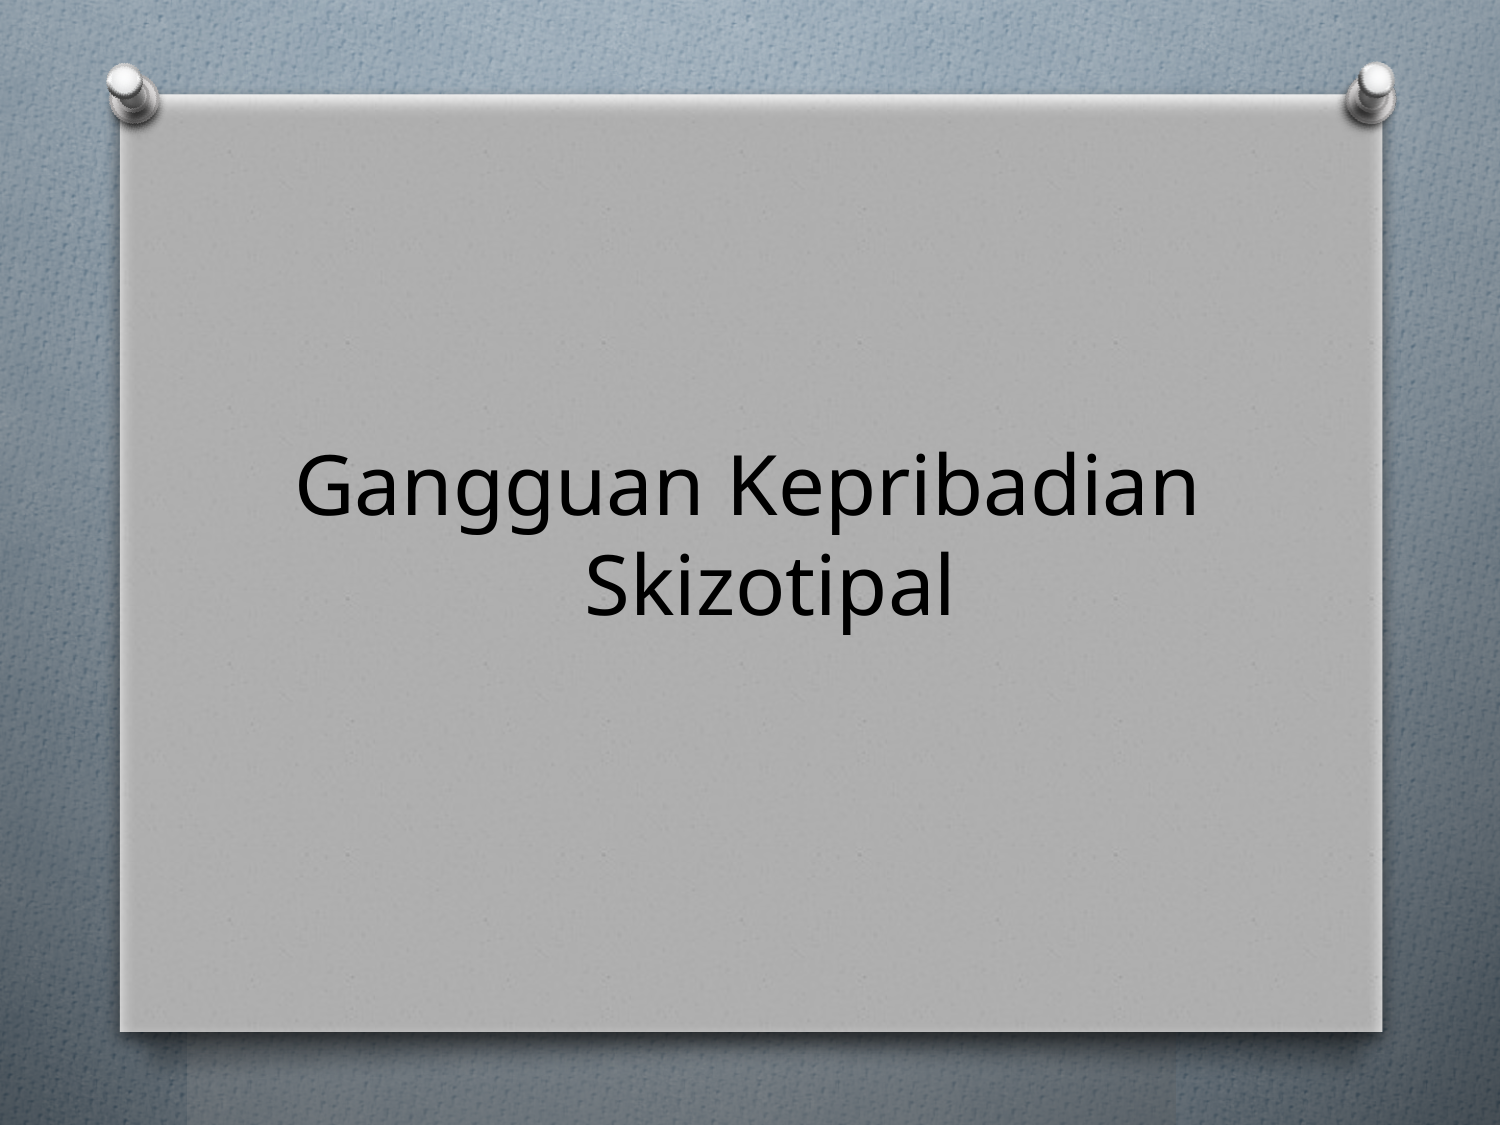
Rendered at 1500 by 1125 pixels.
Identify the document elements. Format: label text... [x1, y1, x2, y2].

picture [75, 29, 198, 153]
picture [1317, 35, 1439, 156]
list Gangguan Kepribadian Skizotipal [240, 347, 1257, 939]
